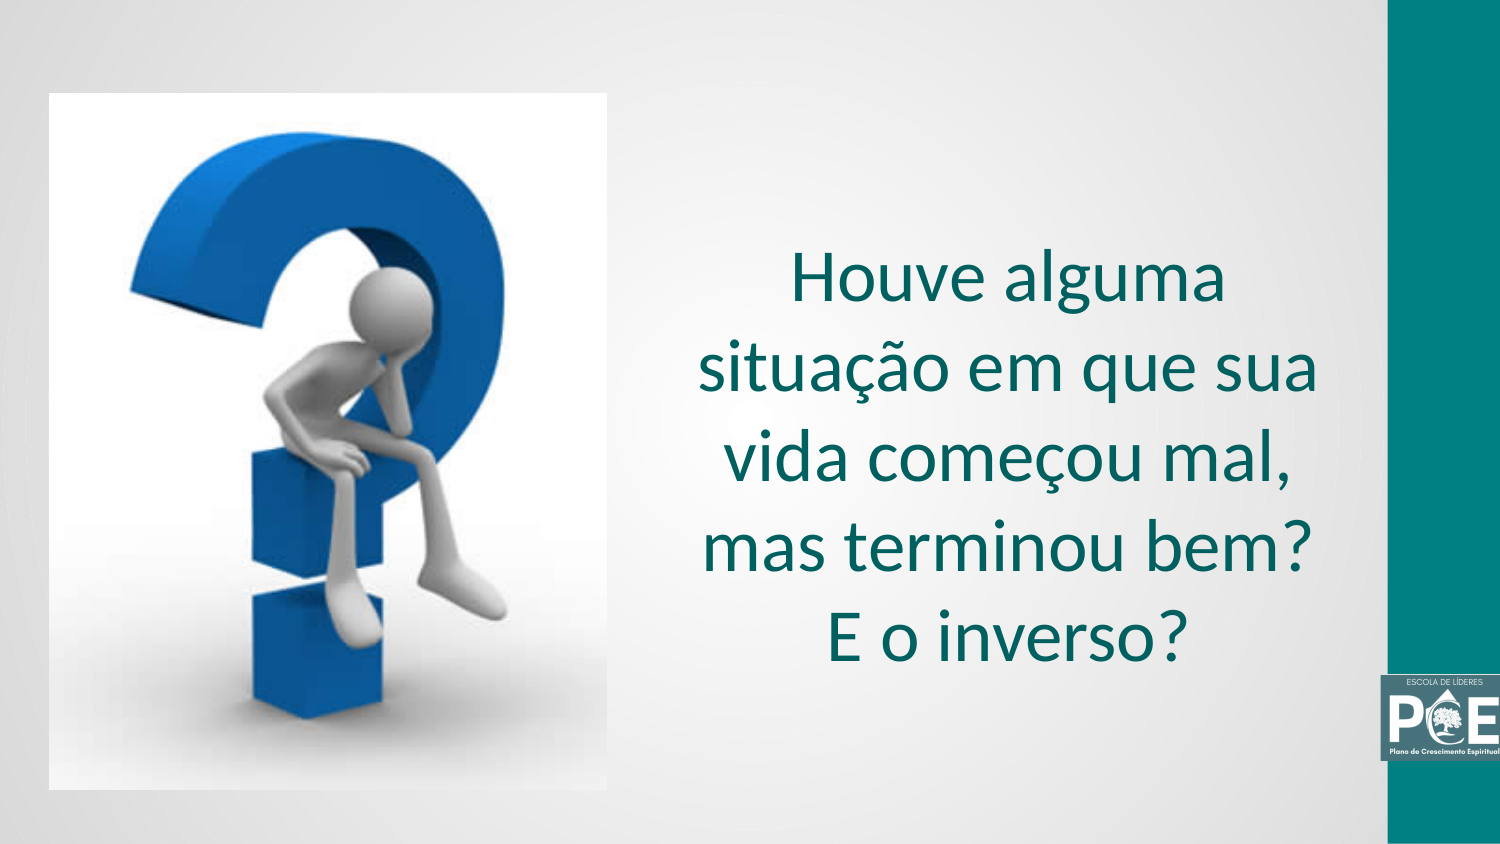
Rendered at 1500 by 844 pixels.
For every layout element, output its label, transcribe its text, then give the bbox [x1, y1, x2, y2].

picture [1380, 674, 1500, 761]
picture [48, 92, 607, 790]
text_box Houve alguma situação em que sua vida começou mal, mas terminou bem? E o inverso? [661, 218, 1357, 684]
